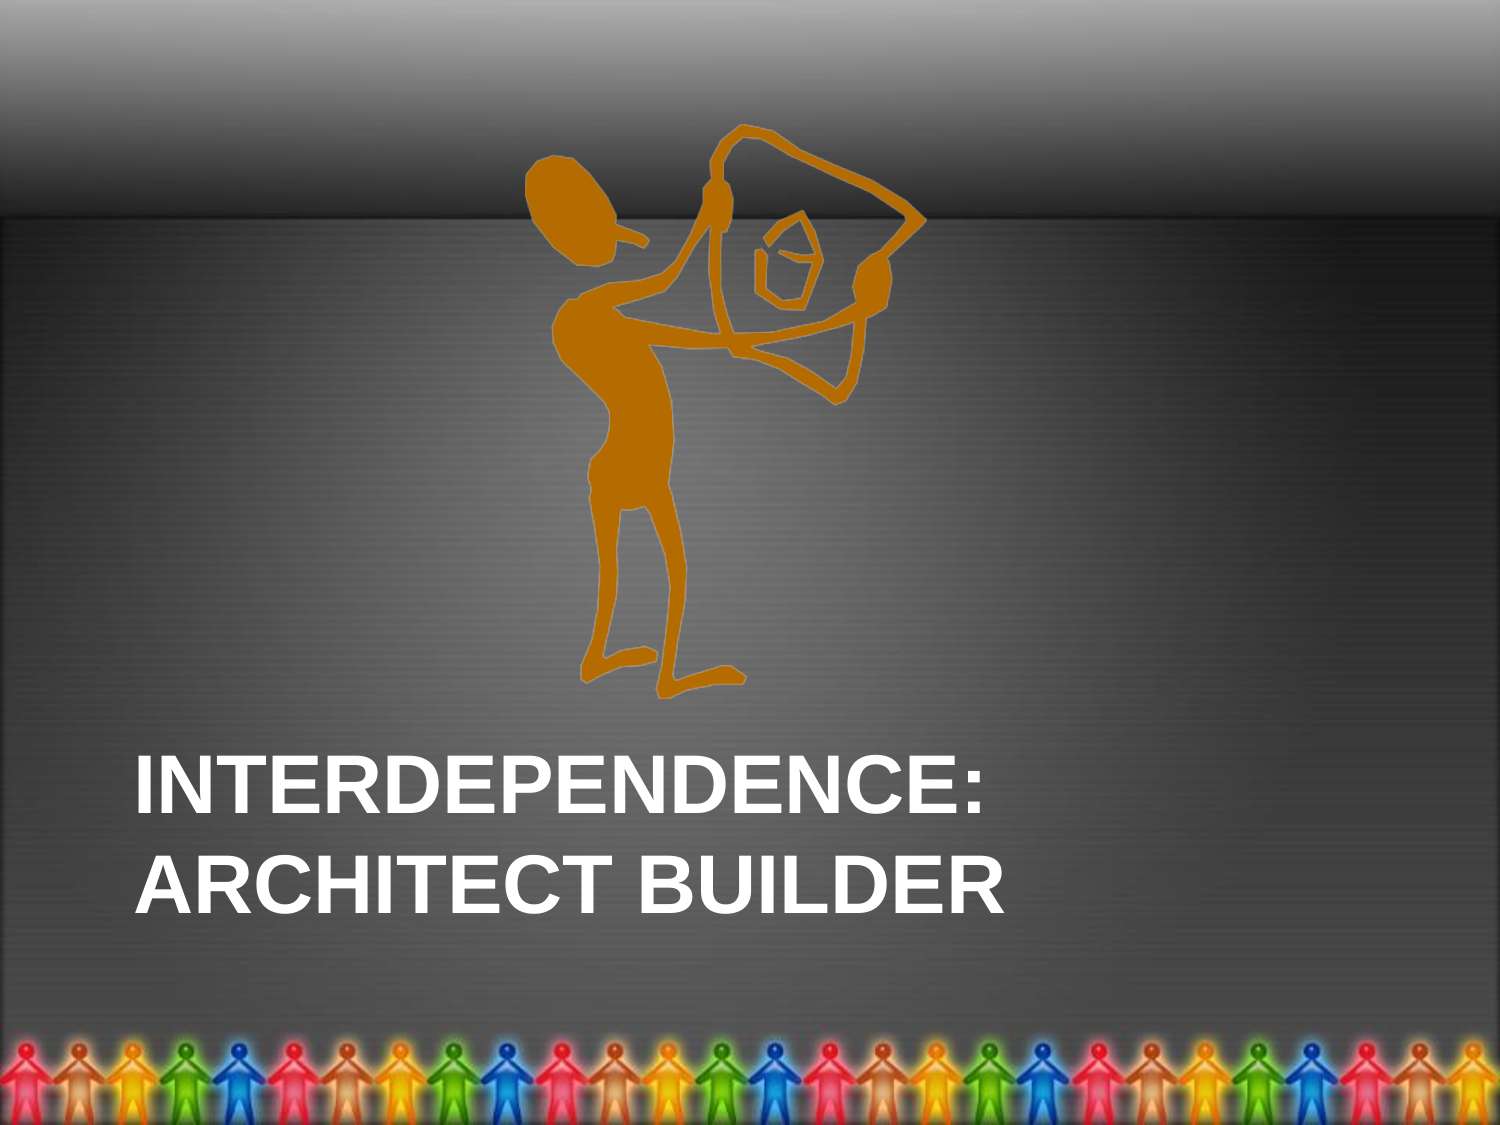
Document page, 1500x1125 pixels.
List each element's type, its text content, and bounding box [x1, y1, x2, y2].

picture [0, 0, 1500, 1125]
title Interdependence: Architect builder [118, 722, 1394, 947]
